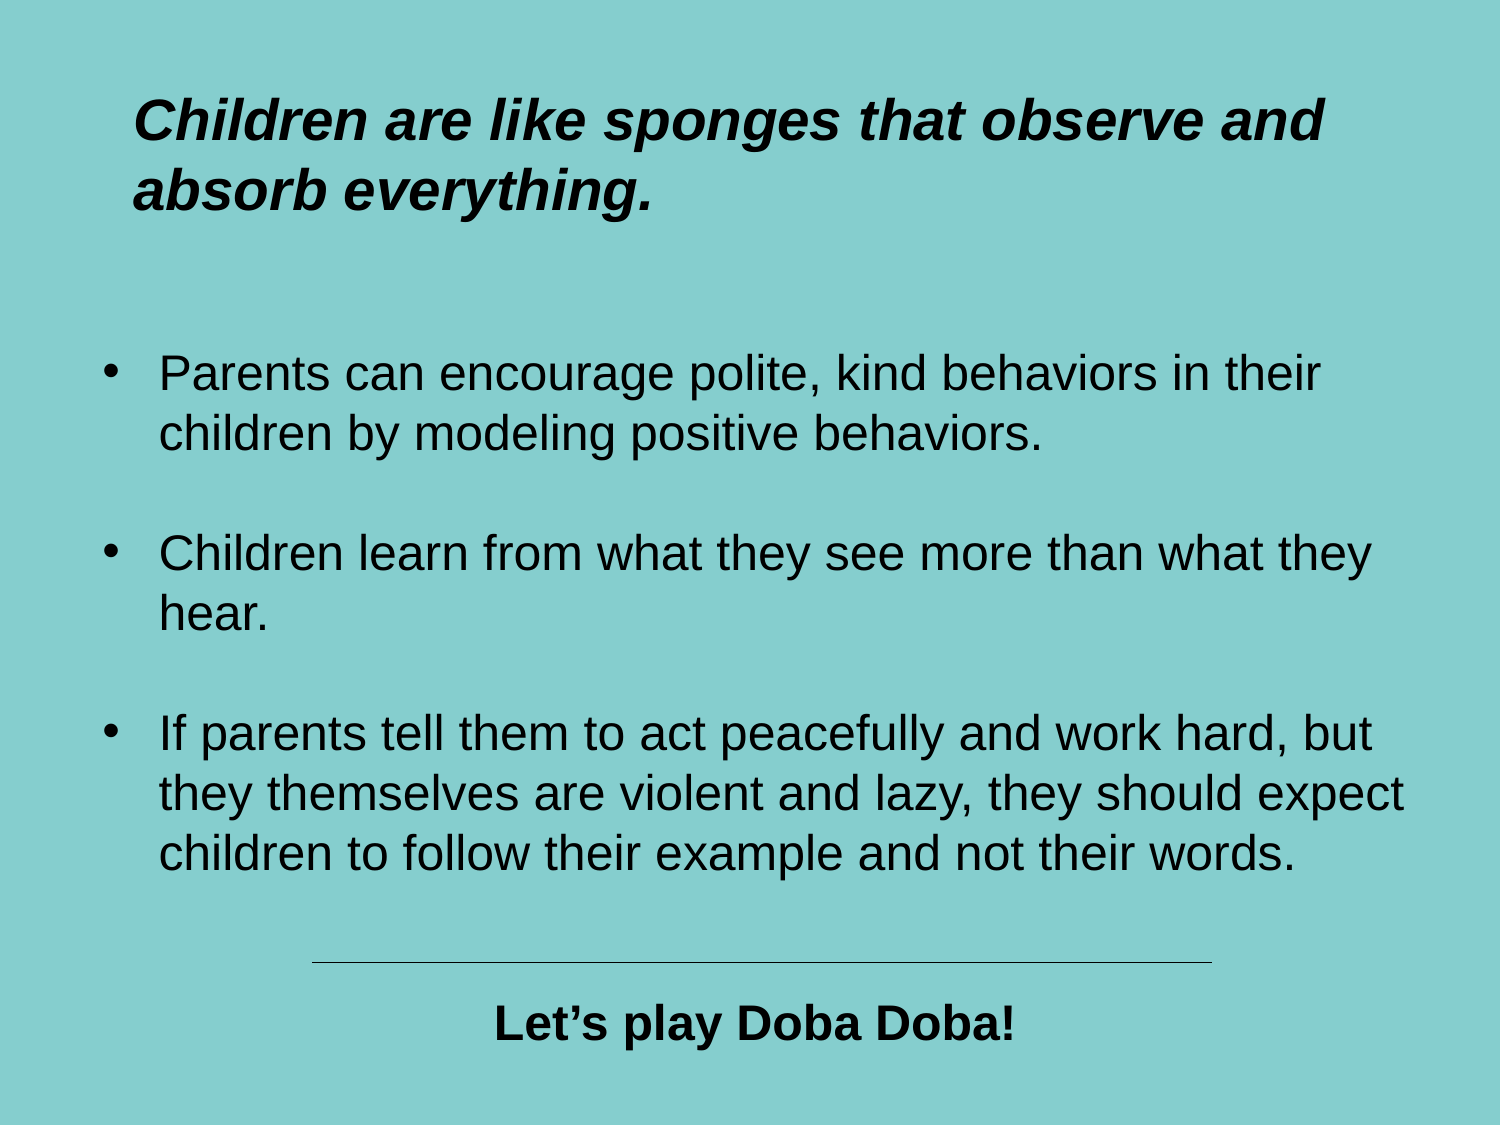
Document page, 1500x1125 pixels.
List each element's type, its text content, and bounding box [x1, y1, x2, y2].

text_box Children are like sponges that observe and absorb everything. [118, 74, 1419, 230]
text_box Let’s play Doba Doba! [479, 983, 1046, 1059]
text_box Parents can encourage polite, kind behaviors in their children by modeling positive behaviors. Children learn from what they see more than what they hear. If parents tell them to act peacefully and work hard, but they themselves are violent and lazy, they should expect children to follow their example and not their words. [87, 272, 1450, 1008]
